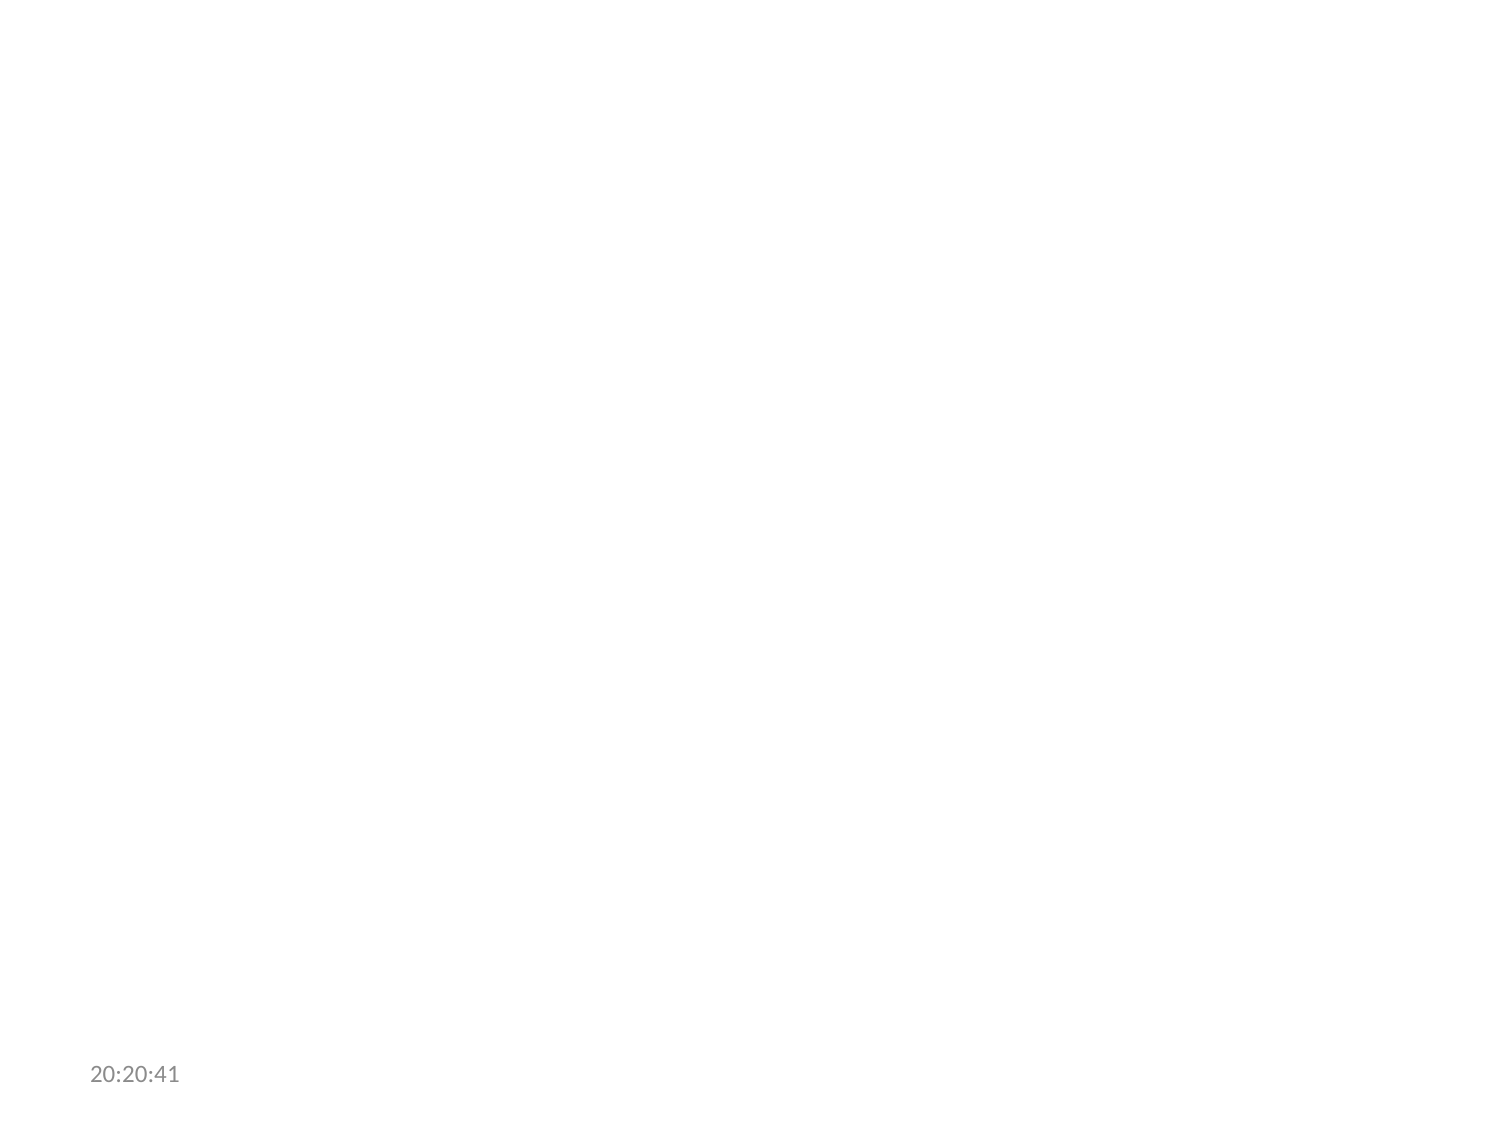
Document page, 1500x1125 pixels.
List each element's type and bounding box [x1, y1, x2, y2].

slide_number [75, 1042, 425, 1103]
